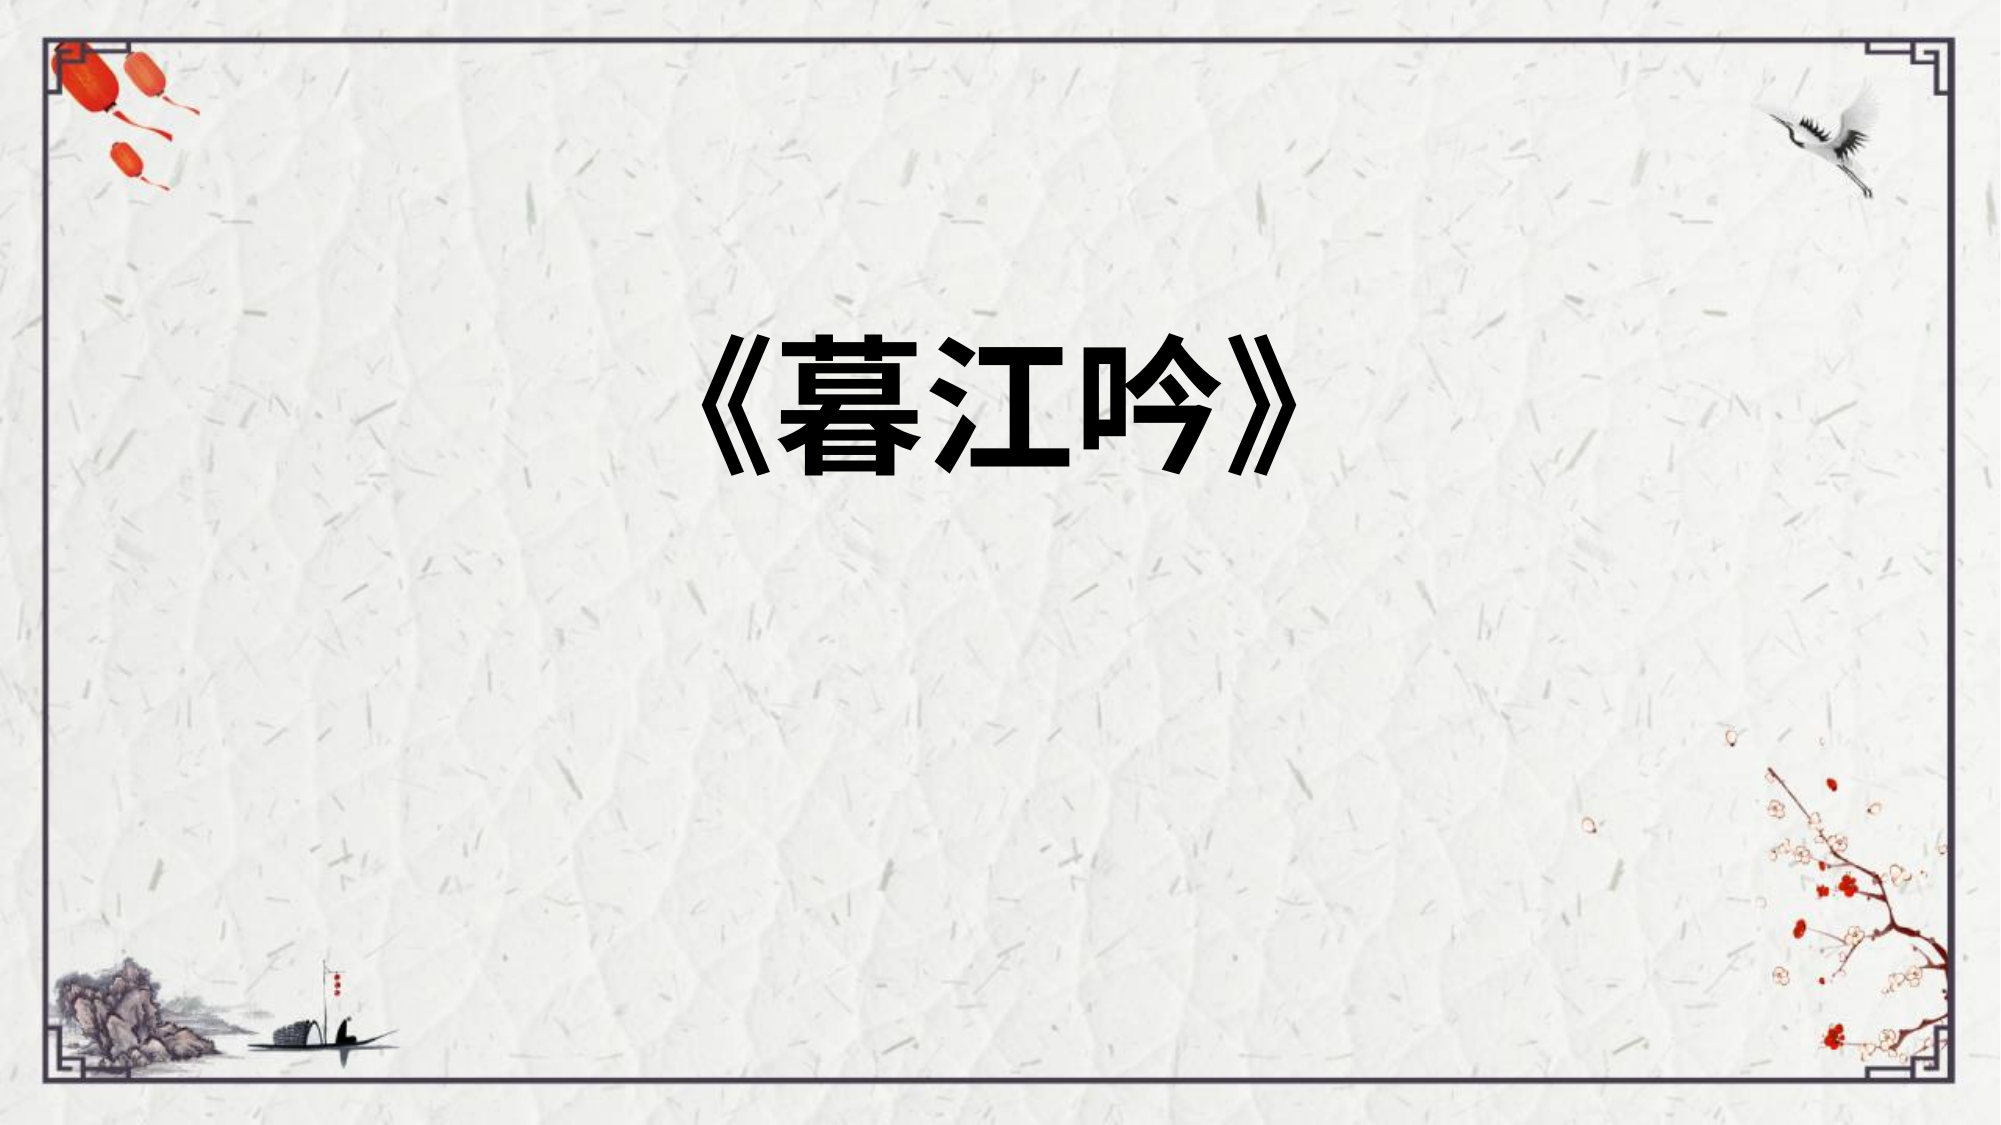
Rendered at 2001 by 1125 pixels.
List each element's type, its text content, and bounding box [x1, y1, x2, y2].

text_box 《暮江吟》 [0, 251, 2000, 501]
picture [0, 0, 2001, 1125]
